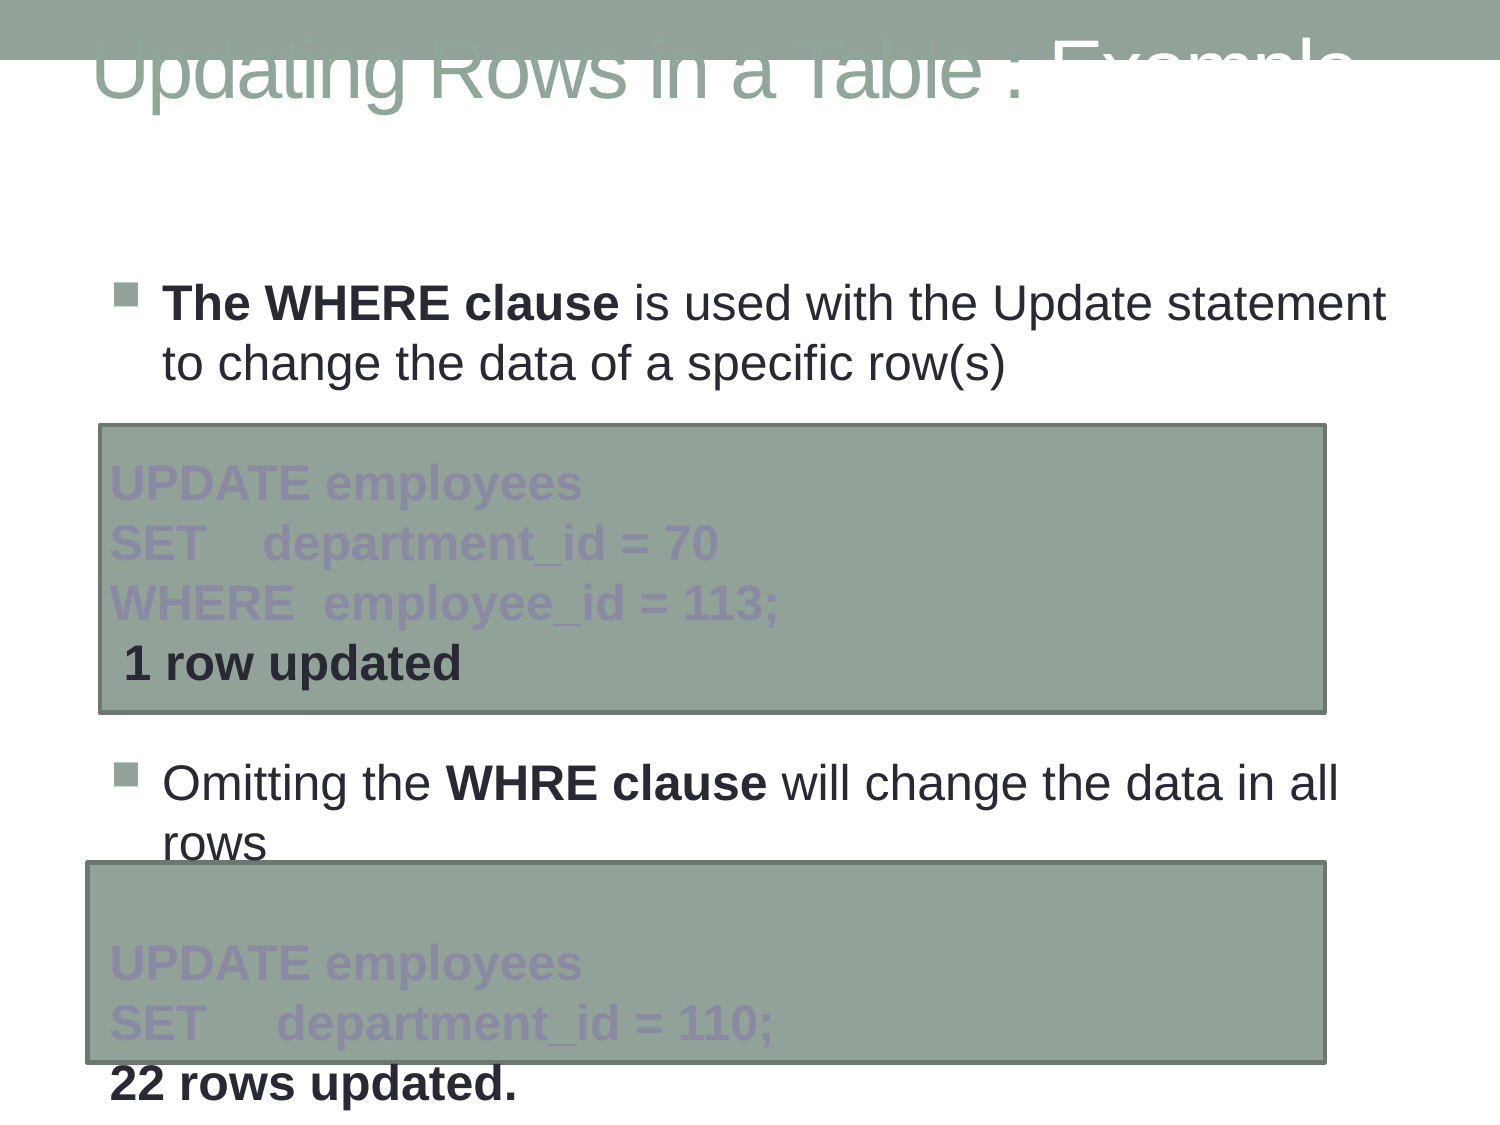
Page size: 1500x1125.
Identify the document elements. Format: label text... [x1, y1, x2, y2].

title Updating Rows in a Table : Example of updating specific rows [75, 12, 1425, 218]
list The WHERE clause is used with the Update statement to change the data of a specific row(s) UPDATE employees SET department_id = 70 WHERE employee_id = 113; 1 row updated Omitting the WHRE clause will change the data in all rows UPDATE employees SET department_id = 110; 22 rows updated. [75, 262, 1425, 1125]
